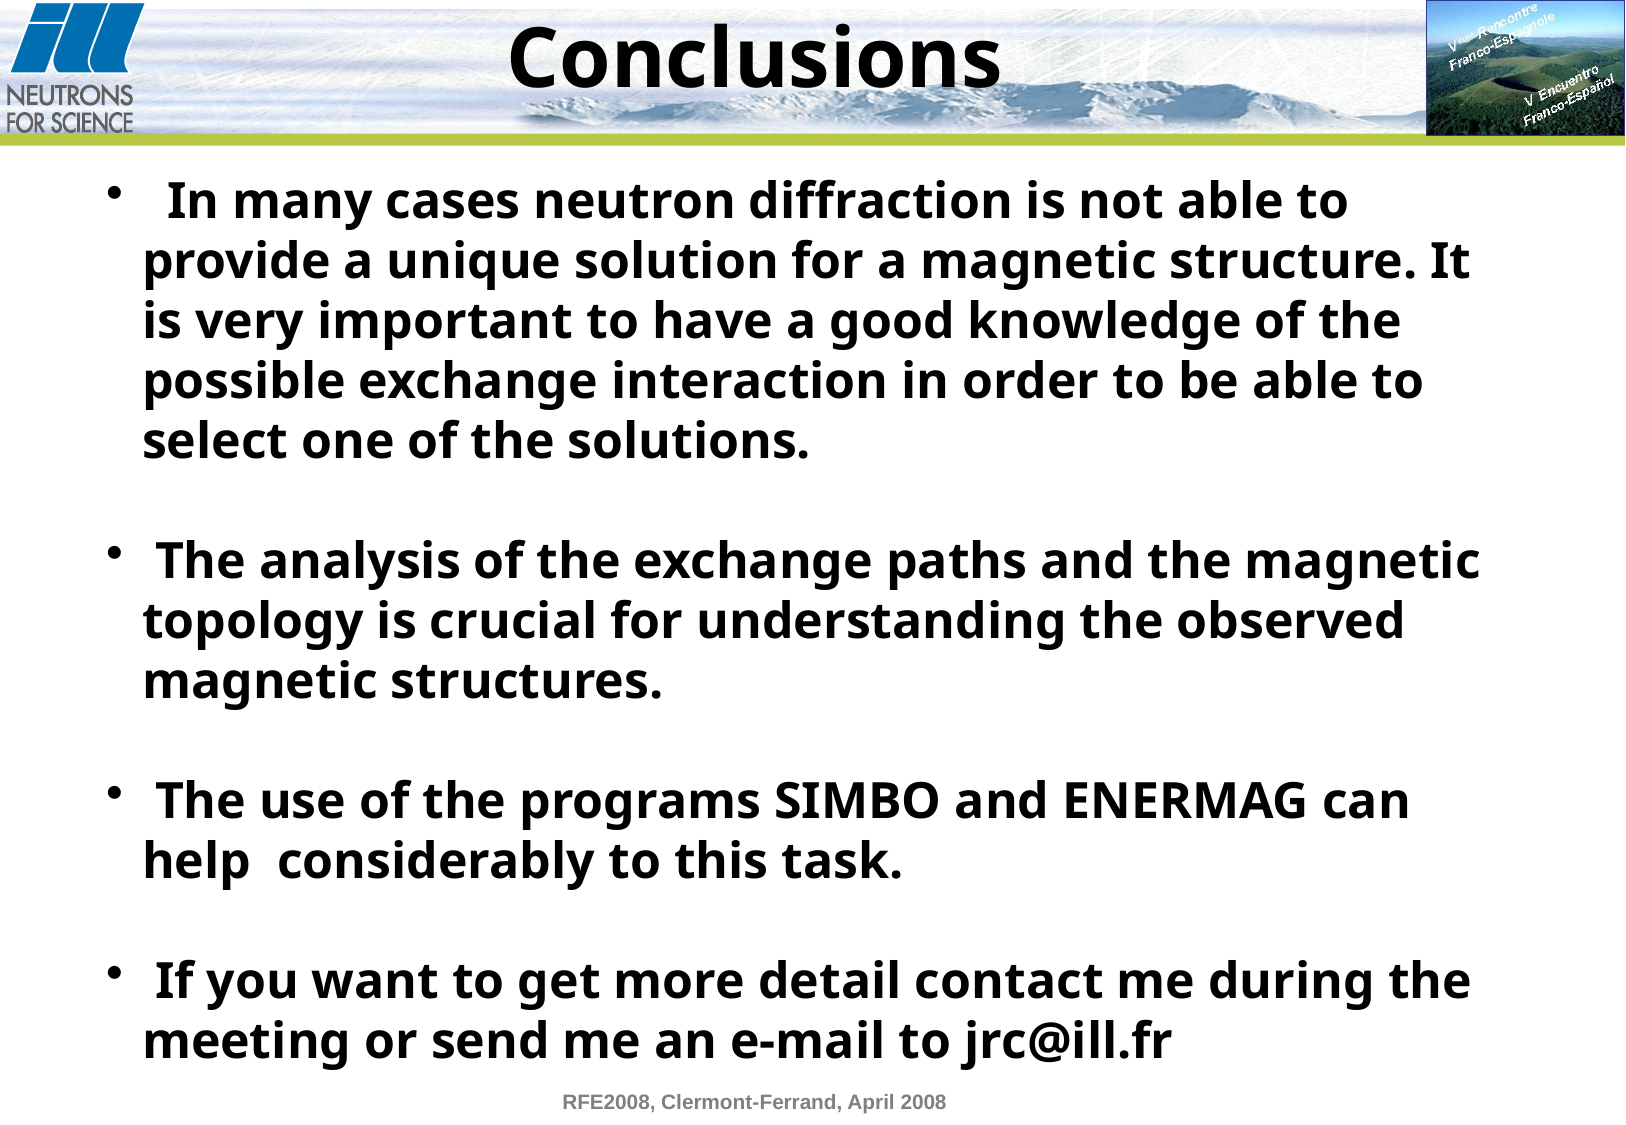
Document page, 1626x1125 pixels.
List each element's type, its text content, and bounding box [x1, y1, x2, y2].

picture [0, 0, 1625, 136]
title Conclusions [316, 0, 1194, 109]
text_box In many cases neutron diffraction is not able to provide a unique solution for a magnetic structure. It is very important to have a good knowledge of the possible exchange interaction in order to be able to select one of the solutions. The analysis of the exchange paths and the magnetic topology is crucial for understanding the observed magnetic structures. The use of the programs SIMBO and ENERMAG can help considerably to this task. If you want to get more detail contact me during the meeting or send me an e-mail to jrc@ill.fr [91, 160, 1509, 1076]
